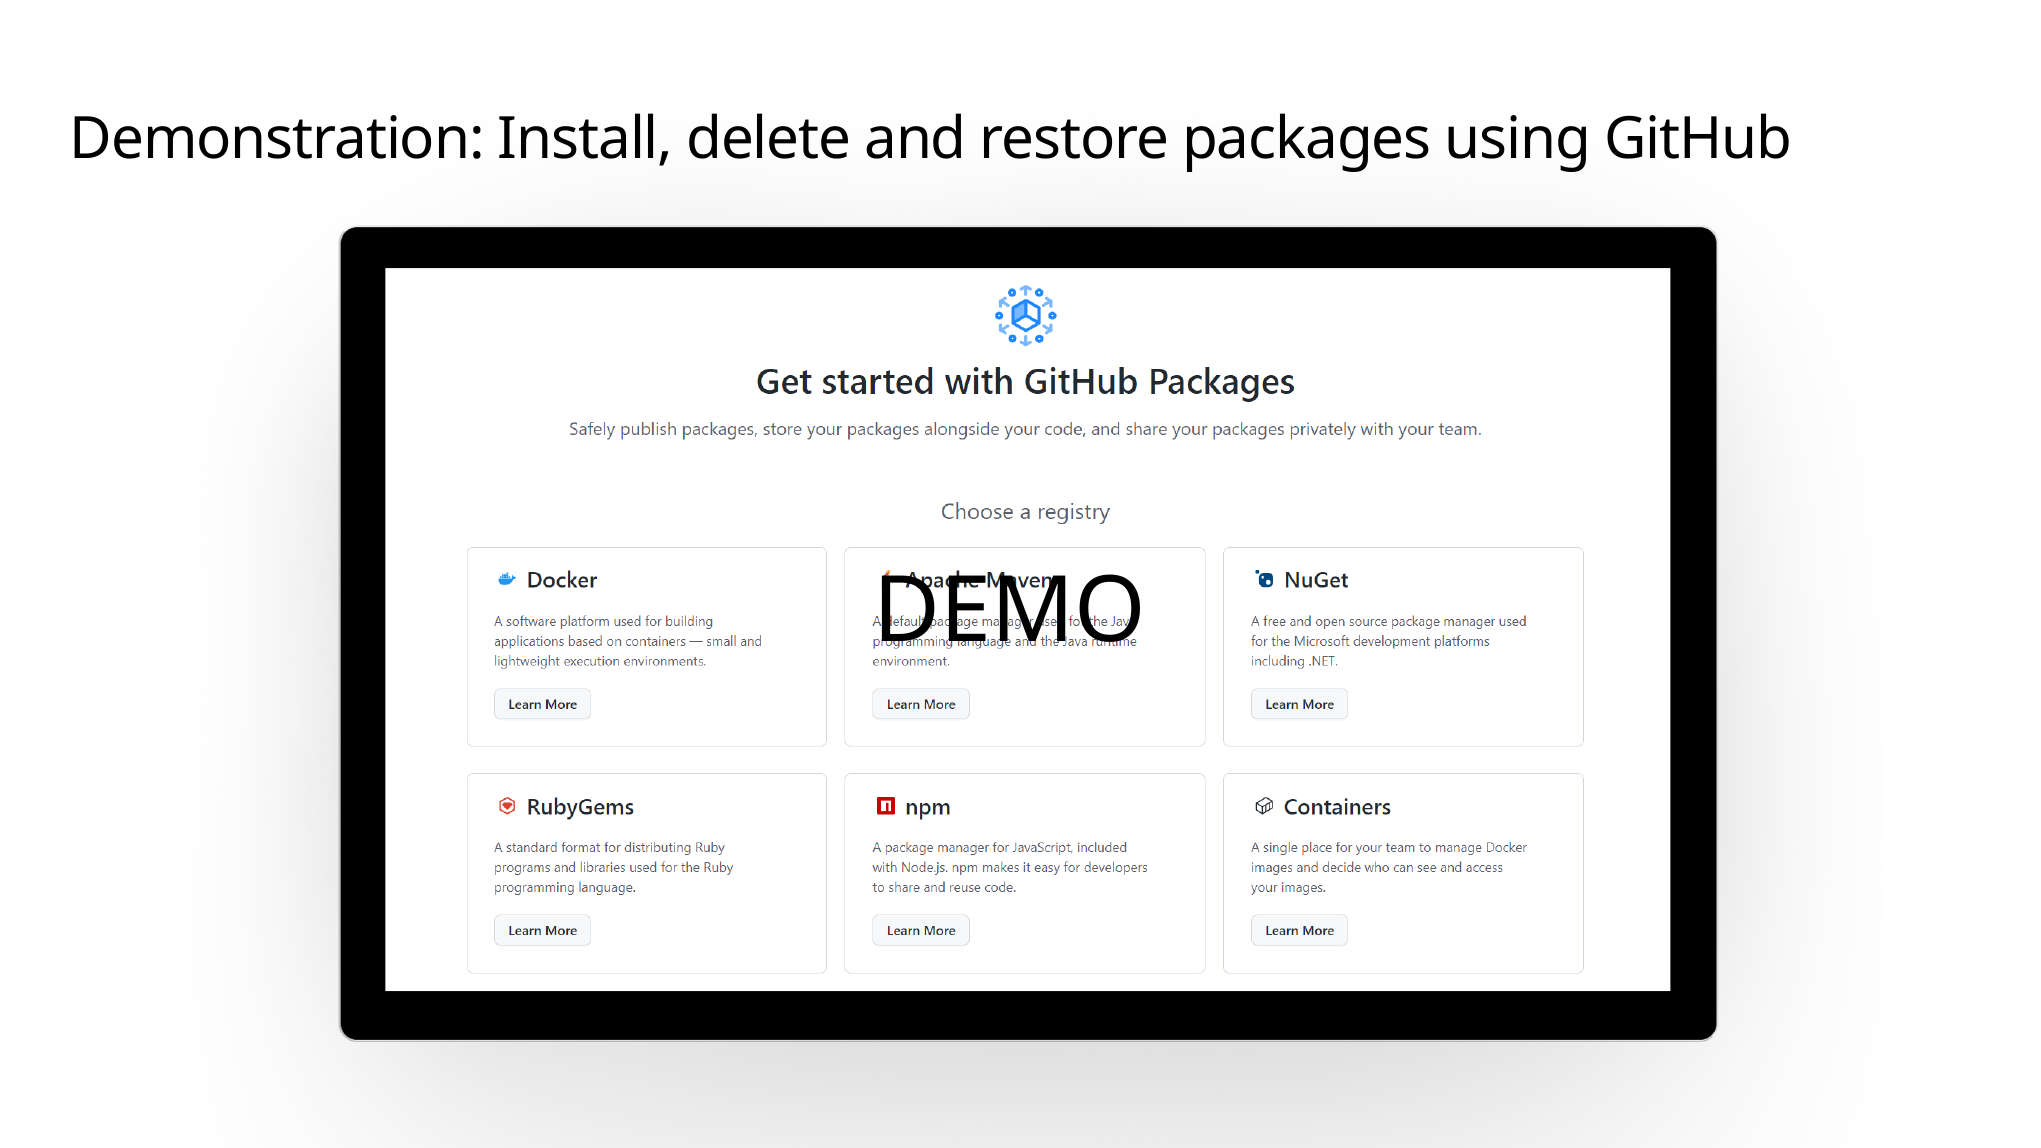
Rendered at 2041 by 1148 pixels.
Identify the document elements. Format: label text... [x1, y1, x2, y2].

picture [64, 81, 1884, 1148]
title Demonstration: Install, delete and restore packages using GitHub [70, 103, 1969, 172]
